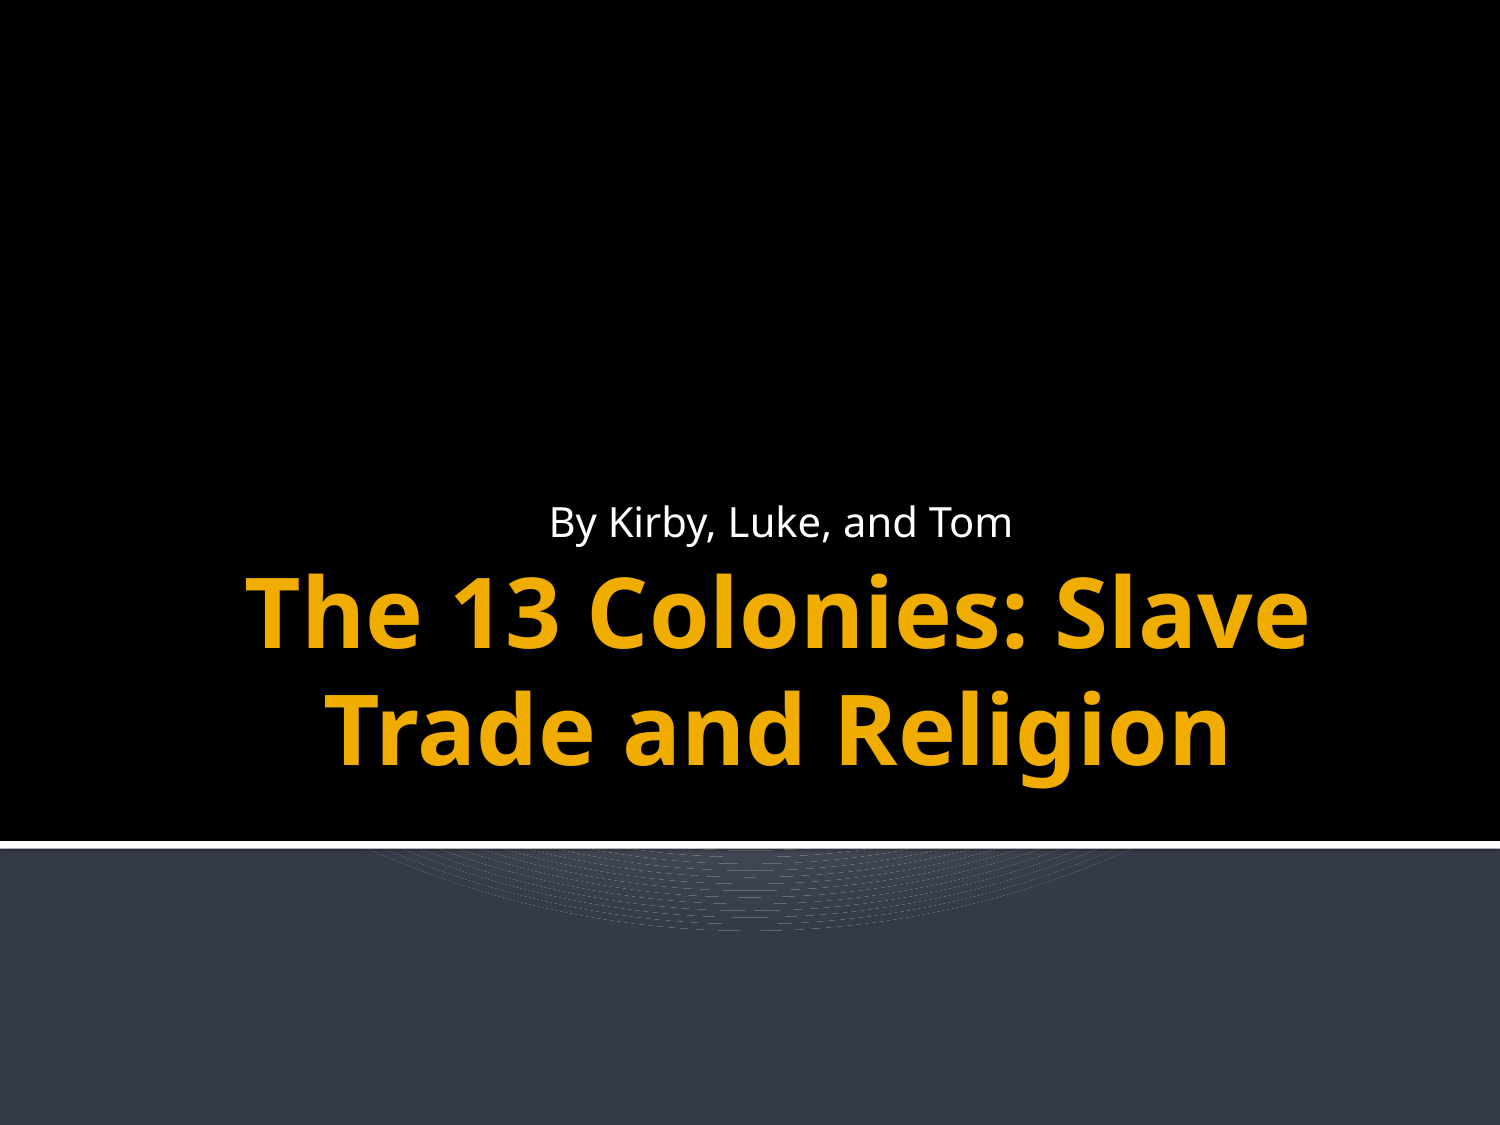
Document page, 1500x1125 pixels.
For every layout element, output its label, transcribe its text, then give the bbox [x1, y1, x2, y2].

title The 13 Colonies: Slave Trade and Religion [112, 550, 1438, 825]
subtitle By Kirby, Luke, and Tom [112, 299, 1438, 546]
